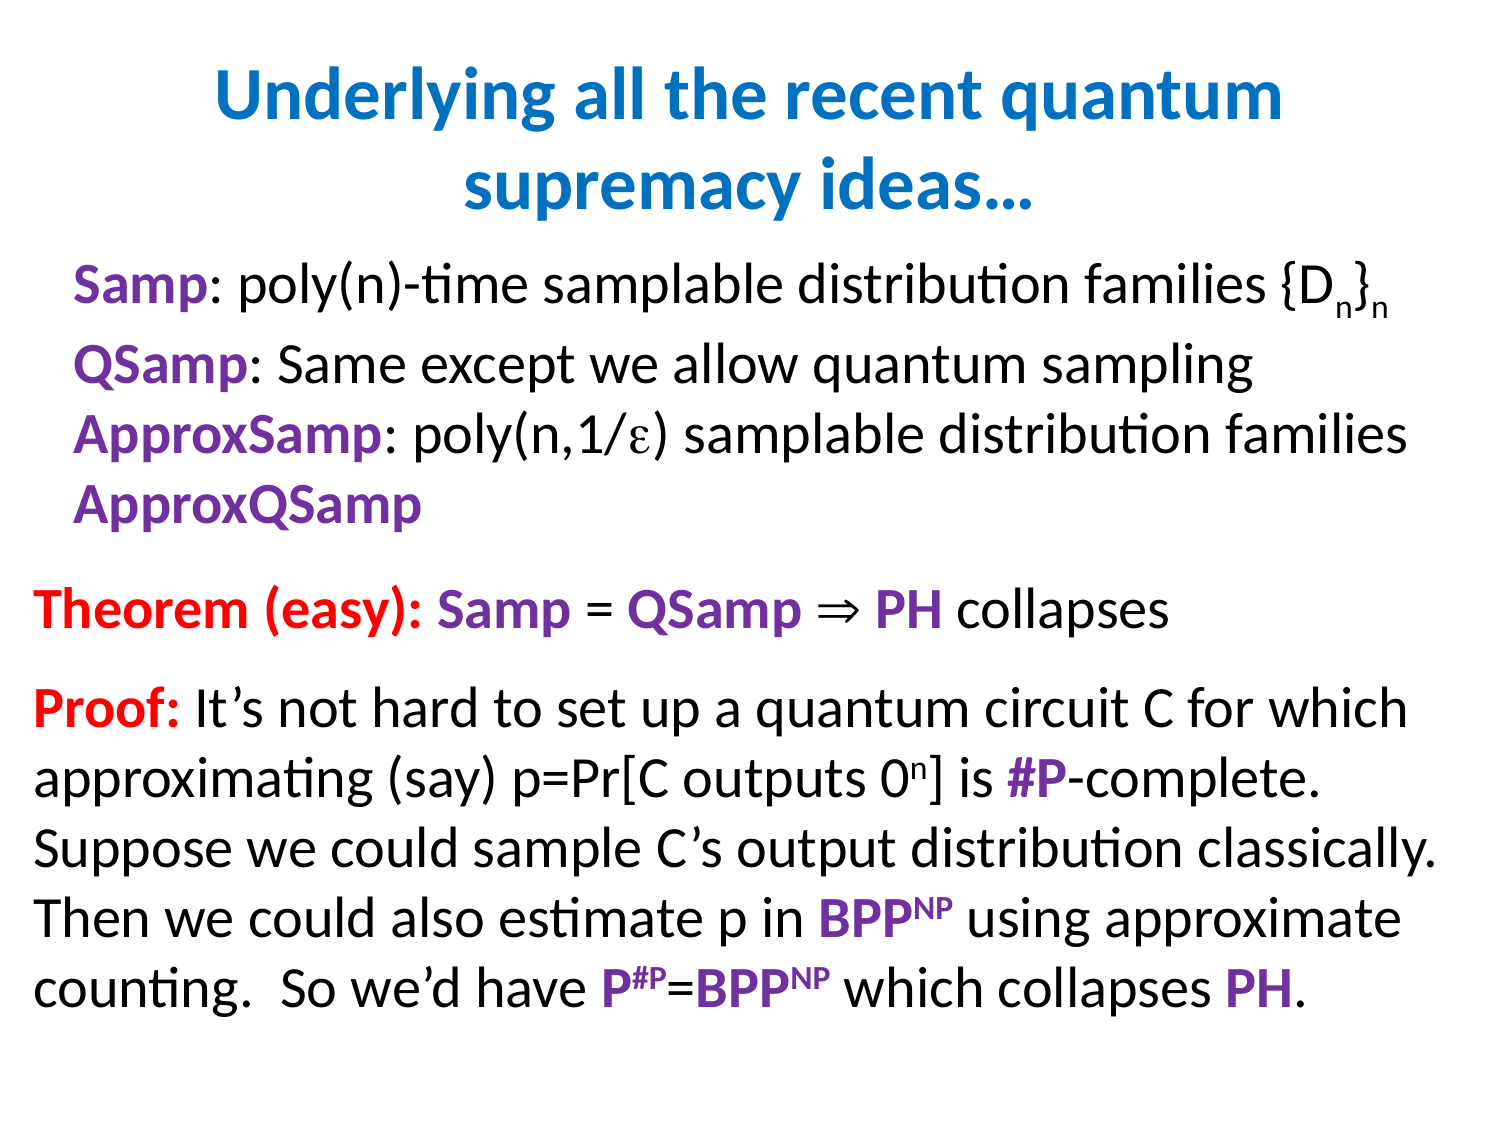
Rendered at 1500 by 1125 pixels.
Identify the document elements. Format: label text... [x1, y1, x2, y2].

text_box Underlying all the recent quantum supremacy ideas… [37, 37, 1463, 233]
text_box Theorem (easy): Samp = QSamp  PH collapses Proof: It’s not hard to set up a quantum circuit C for which approximating (say) p=Pr[C outputs 0n] is #P-complete. Suppose we could sample C’s output distribution classically. Then we could also estimate p in BPPNP using approximate counting. So we’d have P#P=BPPNP which collapses PH. [18, 562, 1482, 1027]
text_box Samp: poly(n)-time samplable distribution families {Dn}n QSamp: Same except we allow quantum sampling ApproxSamp: poly(n,1/) samplable distribution families ApproxQSamp [58, 238, 1435, 543]
